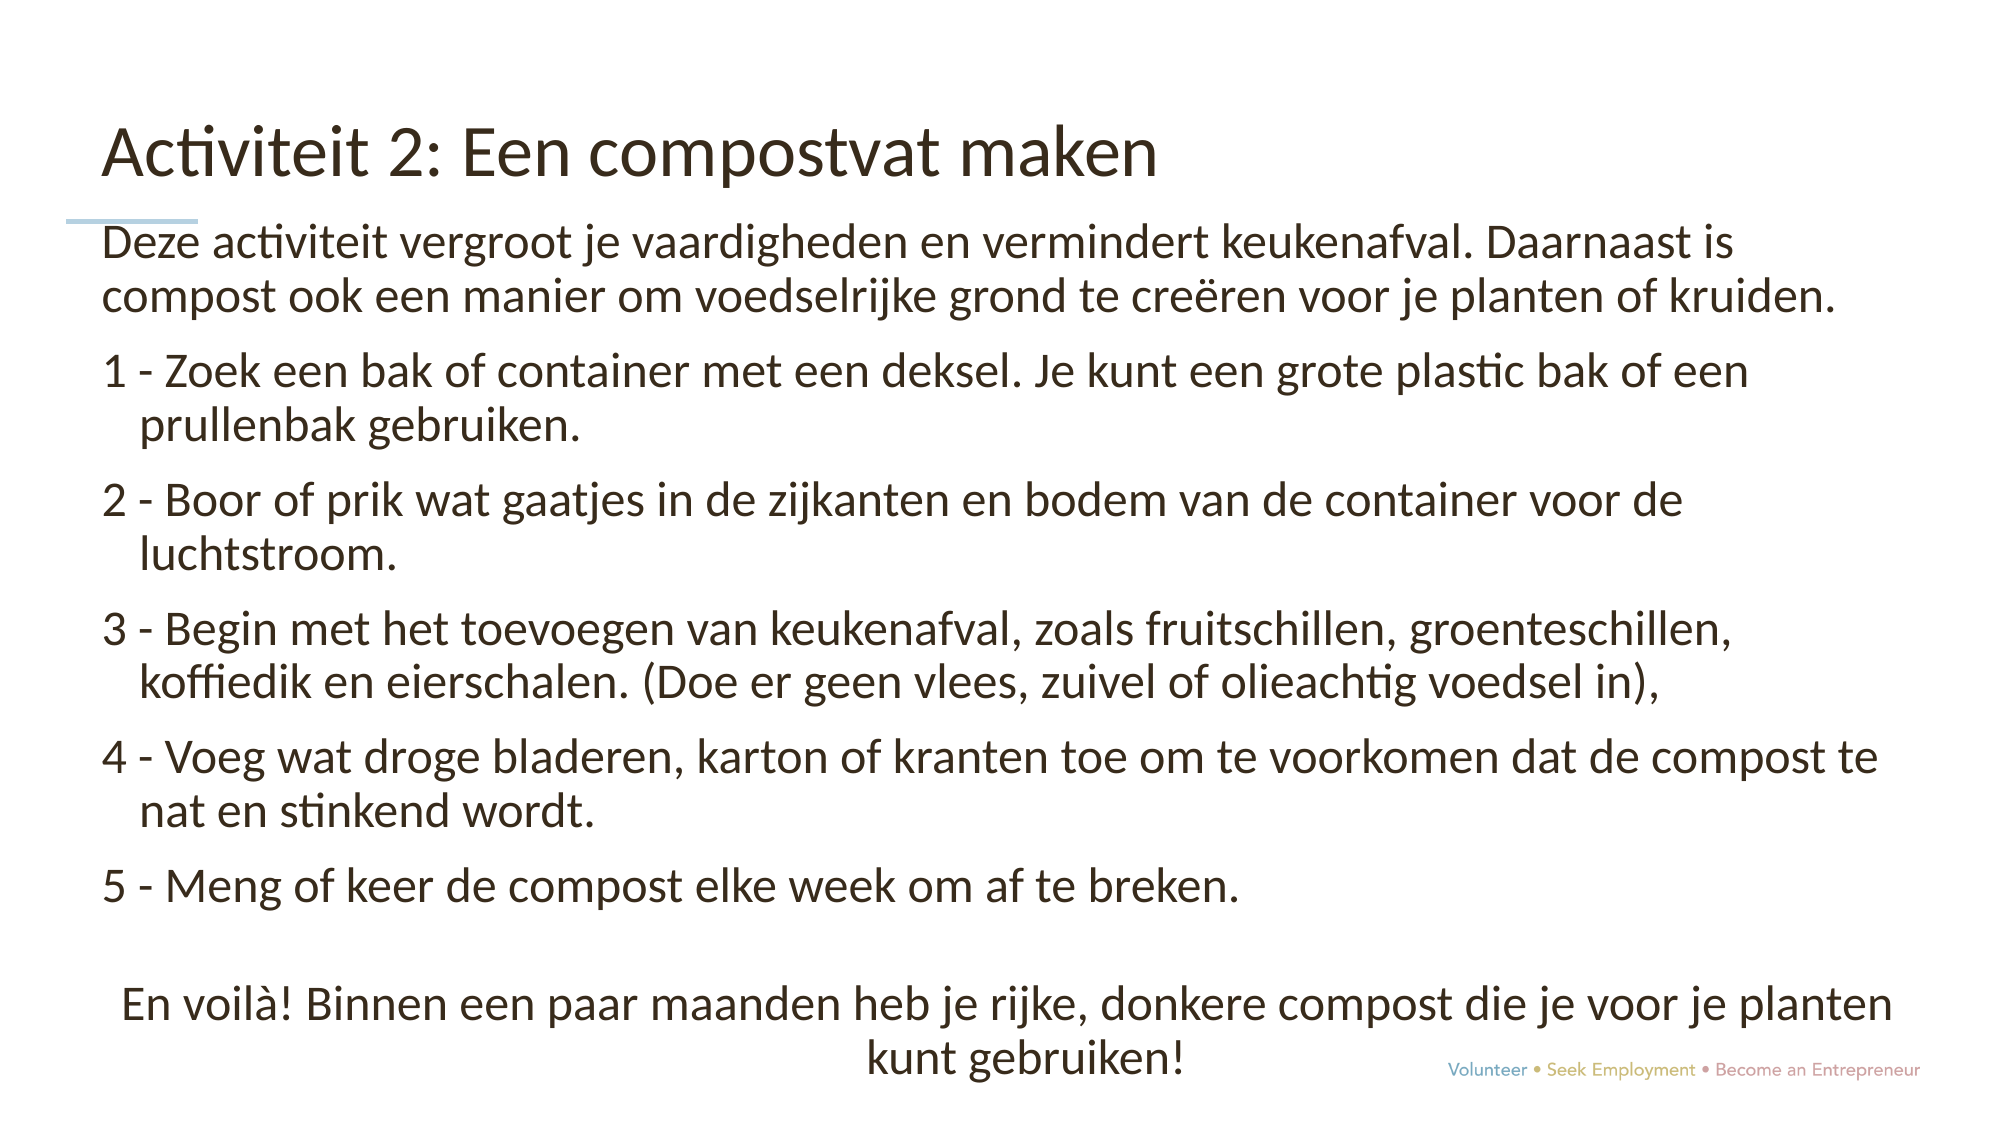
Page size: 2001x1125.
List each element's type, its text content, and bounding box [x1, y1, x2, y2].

picture [1418, 1046, 1971, 1103]
text_box [66, 219, 198, 224]
list Activiteit 2: Een compostvat maken [86, 105, 1928, 201]
list Deze activiteit vergroot je vaardigheden en vermindert keukenafval. Daarnaast is compost ook een manier om voedselrijke grond te creëren voor je planten of kruiden. 1 - Zoek een bak of container met een deksel. Je kunt een grote plastic bak of een prullenbak gebruiken. 2 - Boor of prik wat gaatjes in de zijkanten en bodem van de container voor de luchtstroom. 3 - Begin met het toevoegen van keukenafval, zoals fruitschillen, groenteschillen, koffiedik en eierschalen. (Doe er geen vlees, zuivel of olieachtig voedsel in), 4 - Voeg wat droge bladeren, karton of kranten toe om te voorkomen dat de compost te nat en stinkend wordt. 5 - Meng of keer de compost elke week om af te breken. En voilà! Binnen een paar maanden heb je rijke, donkere compost die je voor je planten kunt gebruiken! [86, 207, 1928, 921]
